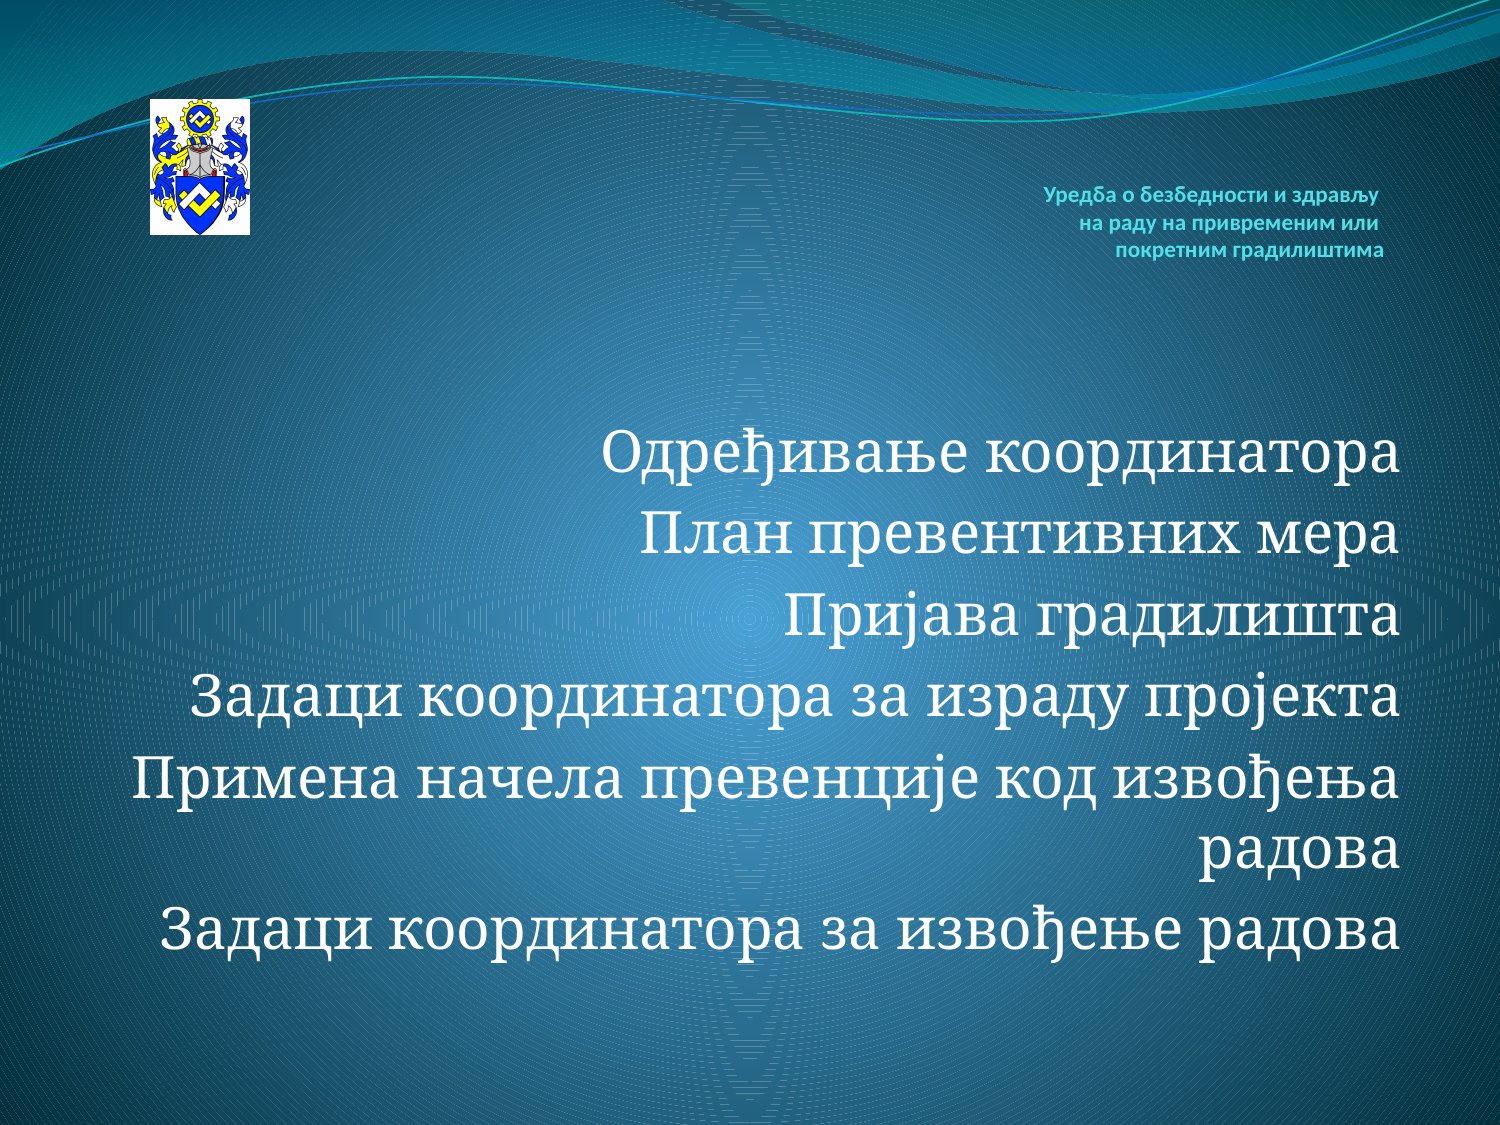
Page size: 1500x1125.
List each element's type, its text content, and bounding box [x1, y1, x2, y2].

title Уредба о безбедности и здрављу на раду на привременим или покретним градилиштима [112, 37, 1388, 263]
subtitle Одређивање координатора План превентивних мера Пријава градилишта Задаци координатора за израду пројекта Примена начела превенције код извођења радова Задаци координатора за извођење радова [125, 324, 1413, 1063]
picture [149, 99, 251, 235]
